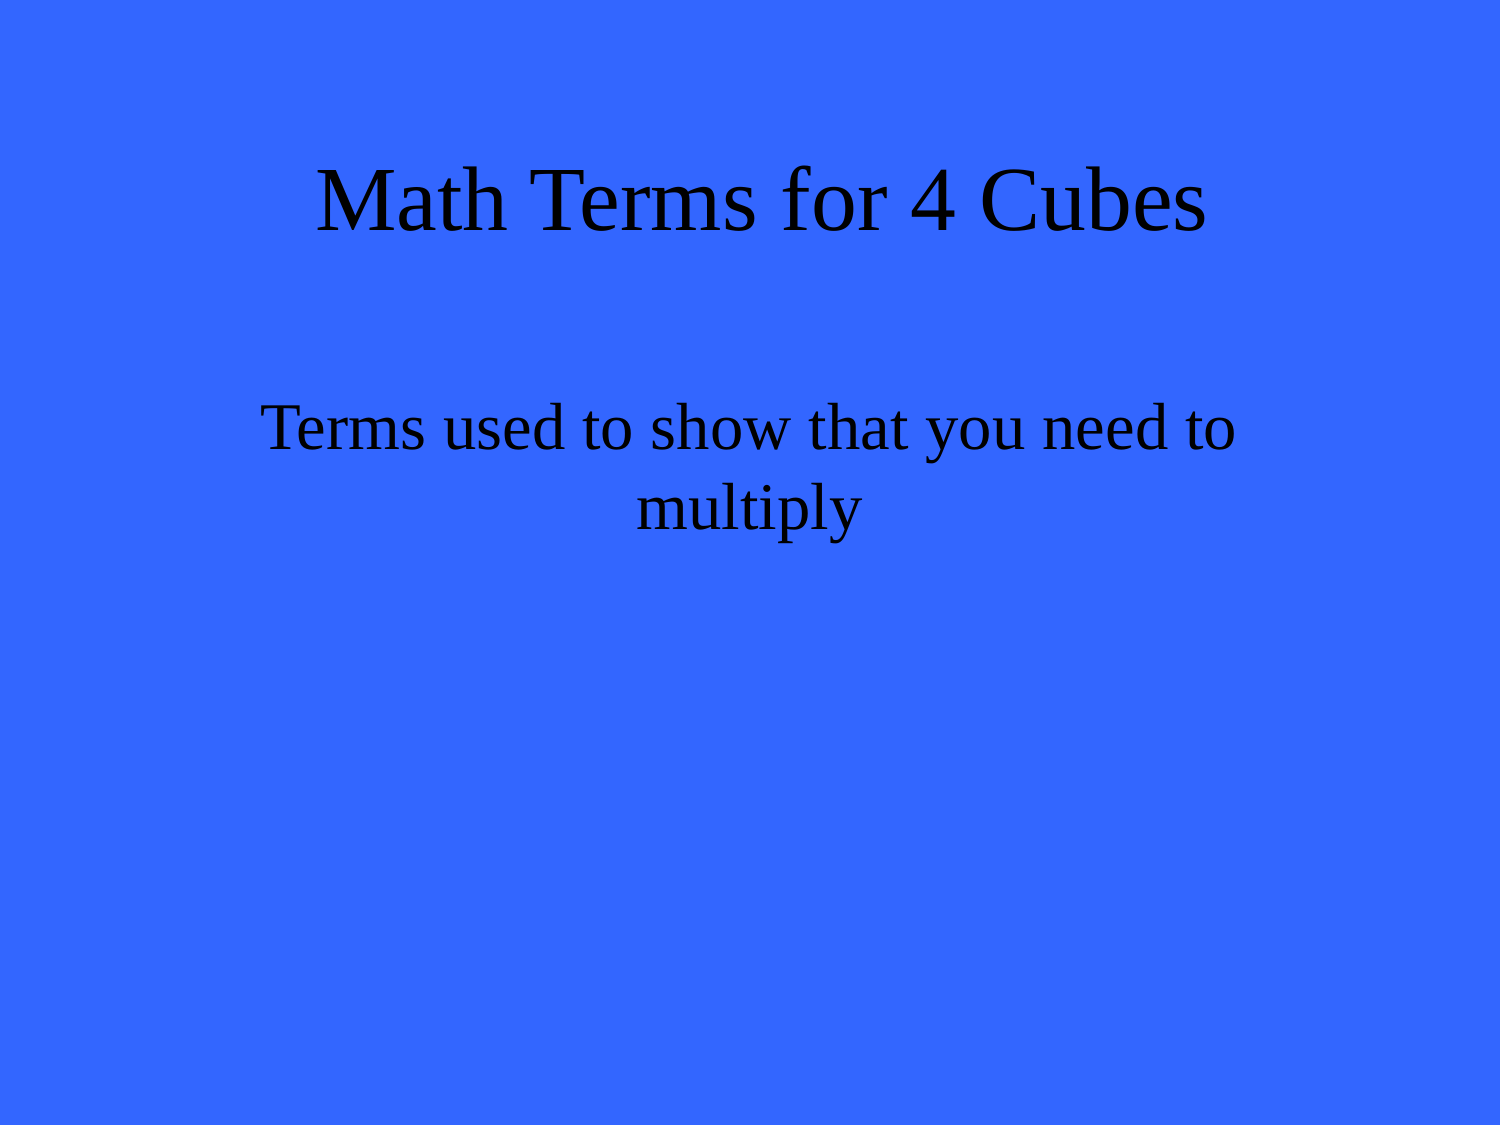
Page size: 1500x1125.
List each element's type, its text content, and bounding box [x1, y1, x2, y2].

subtitle Terms used to show that you need to multiply [224, 374, 1276, 926]
text_box Math Terms for 4 Cubes [124, 99, 1400, 288]
